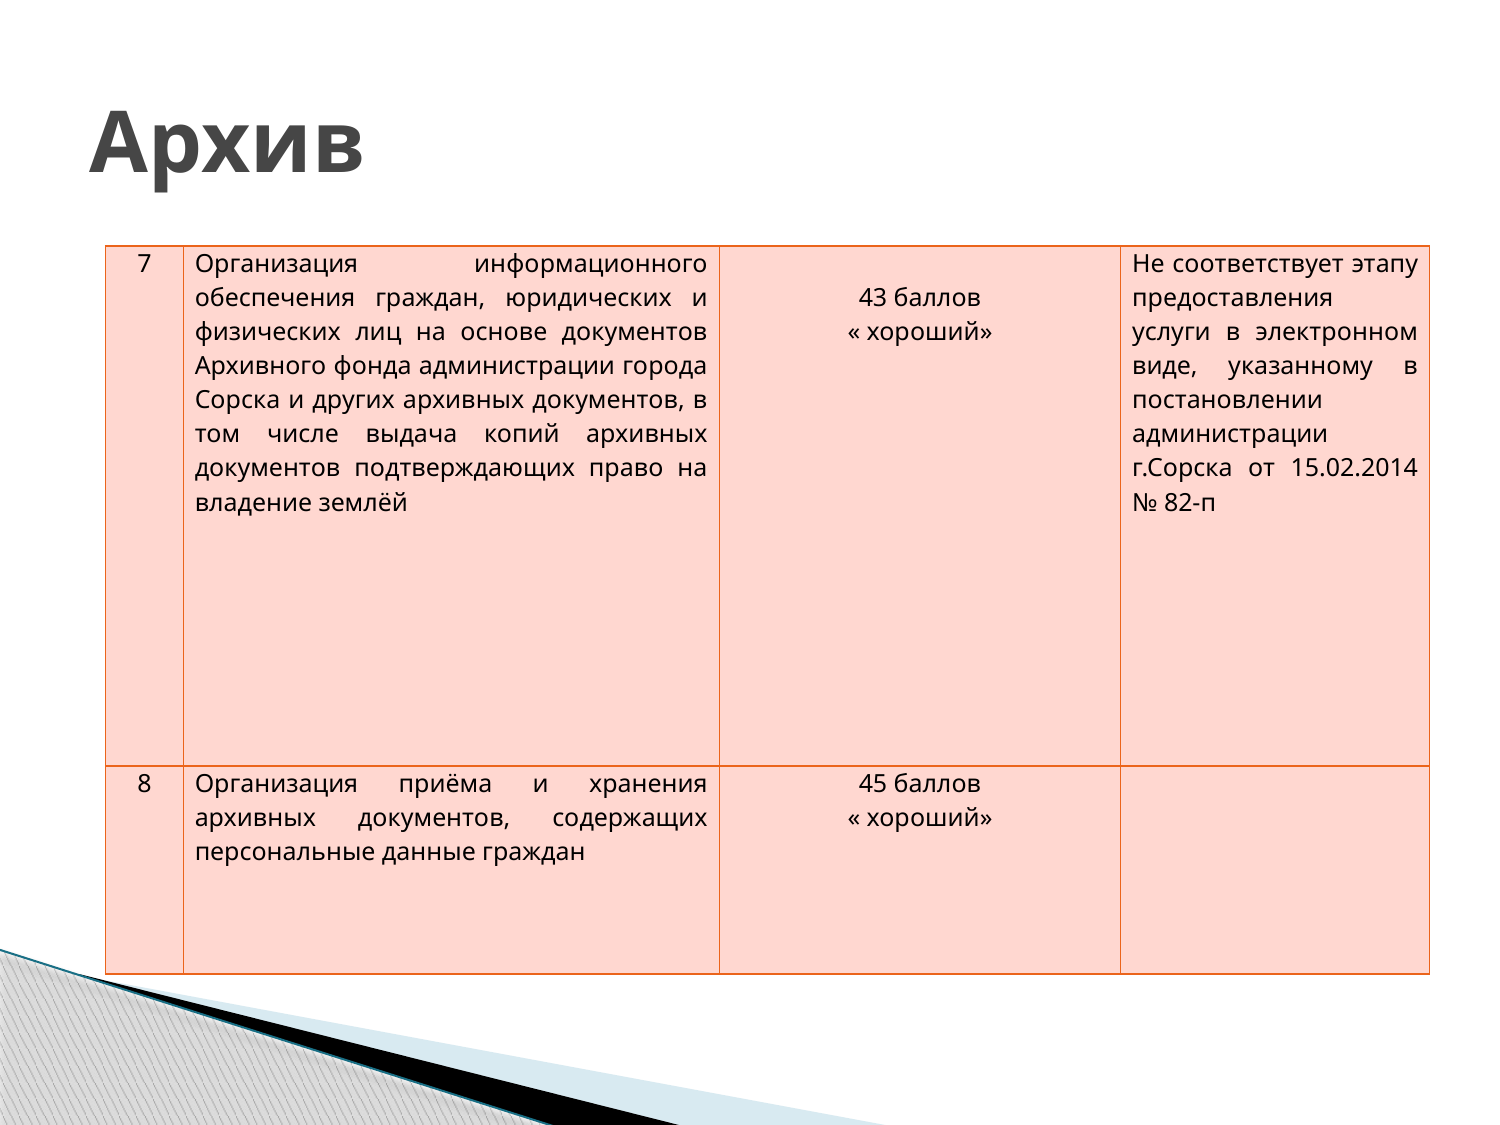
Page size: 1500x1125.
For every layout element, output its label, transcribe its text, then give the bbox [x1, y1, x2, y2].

table_header 43 баллов « хороший» [720, 247, 1120, 765]
table_cell Организация приёма и хранения архивных документов, содержащих персональные данные граждан [184, 767, 719, 973]
table_header 7 [106, 247, 183, 765]
table_cell [1121, 767, 1429, 973]
table_header Организация информационного обеспечения граждан, юридических и физических лиц на основе документов Архивного фонда администрации города Сорска и других архивных документов, в том числе выдача копий архивных документов подтверждающих право на владение землёй [184, 247, 719, 765]
table_cell 8 [106, 767, 183, 973]
title Архив [75, 45, 1425, 233]
table_header Не соответствует этапу предоставления услуги в электронном виде, указанному в постановлении администрации г.Сорска от 15.02.2014 № 82-п [1121, 247, 1429, 765]
table_cell 45 баллов « хороший» [720, 767, 1120, 973]
